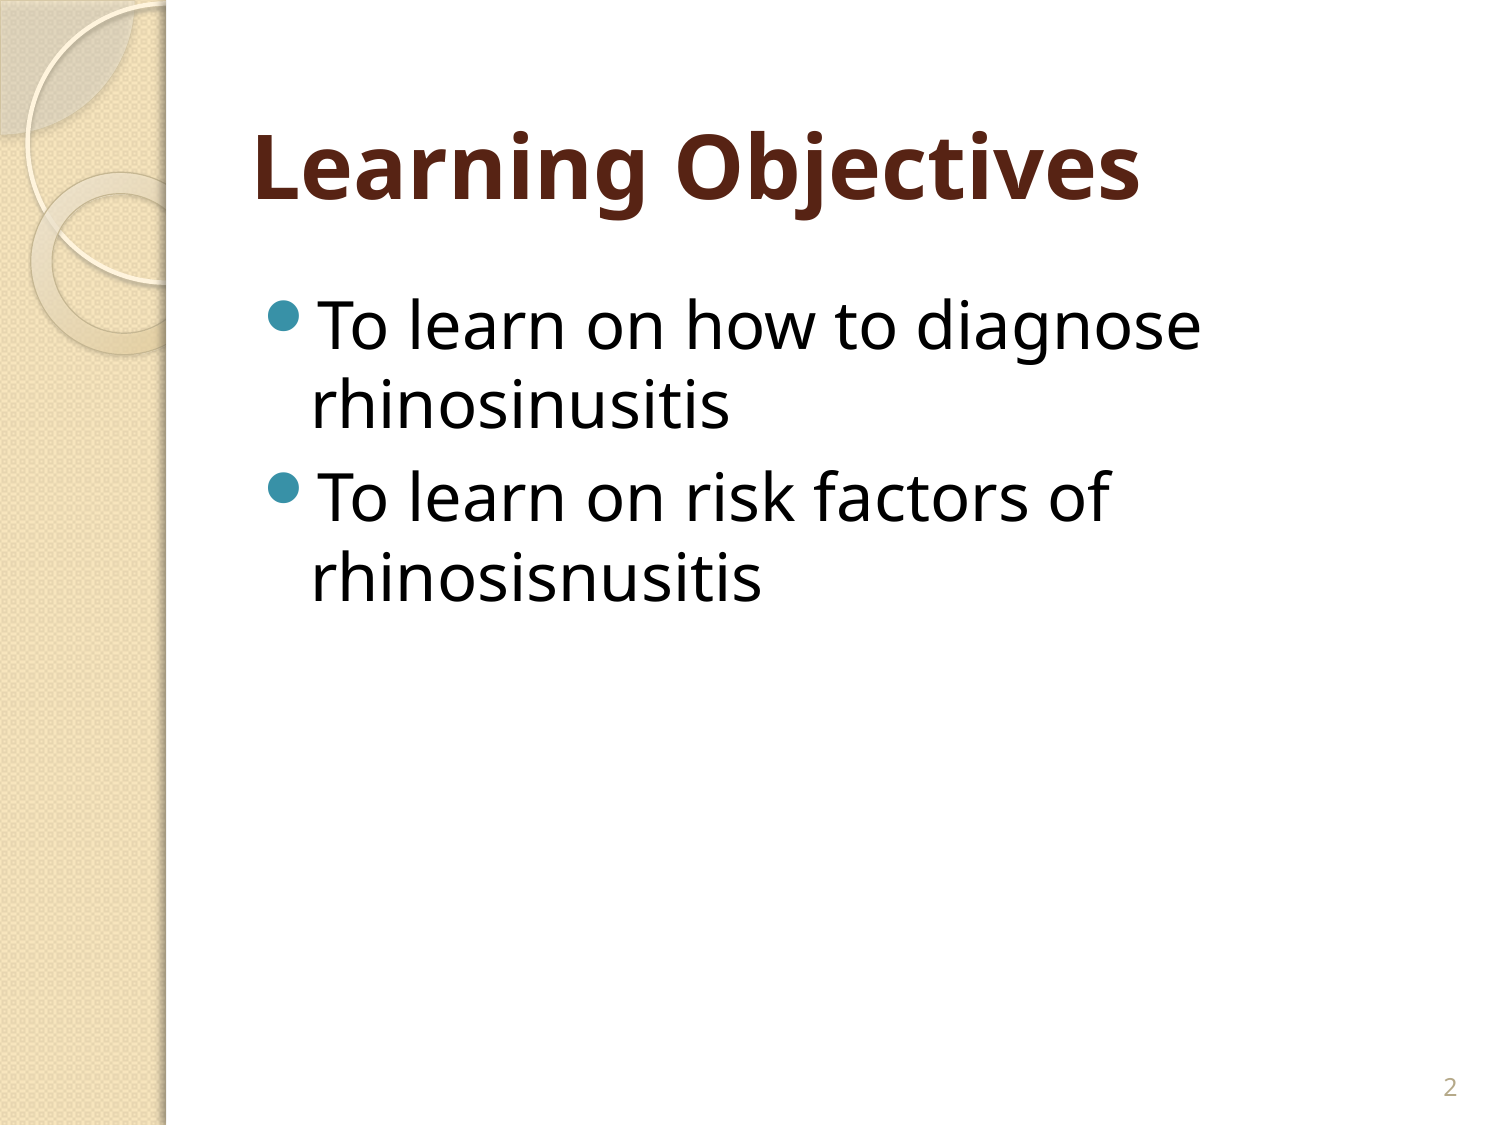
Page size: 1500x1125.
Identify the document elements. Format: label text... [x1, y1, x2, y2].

list To learn on how to diagnose rhinosinusitis To learn on risk factors of rhinosisnusitis [235, 275, 1450, 1063]
title Learning Objectives [235, 70, 1466, 258]
slide_number 2 [1413, 1034, 1488, 1113]
